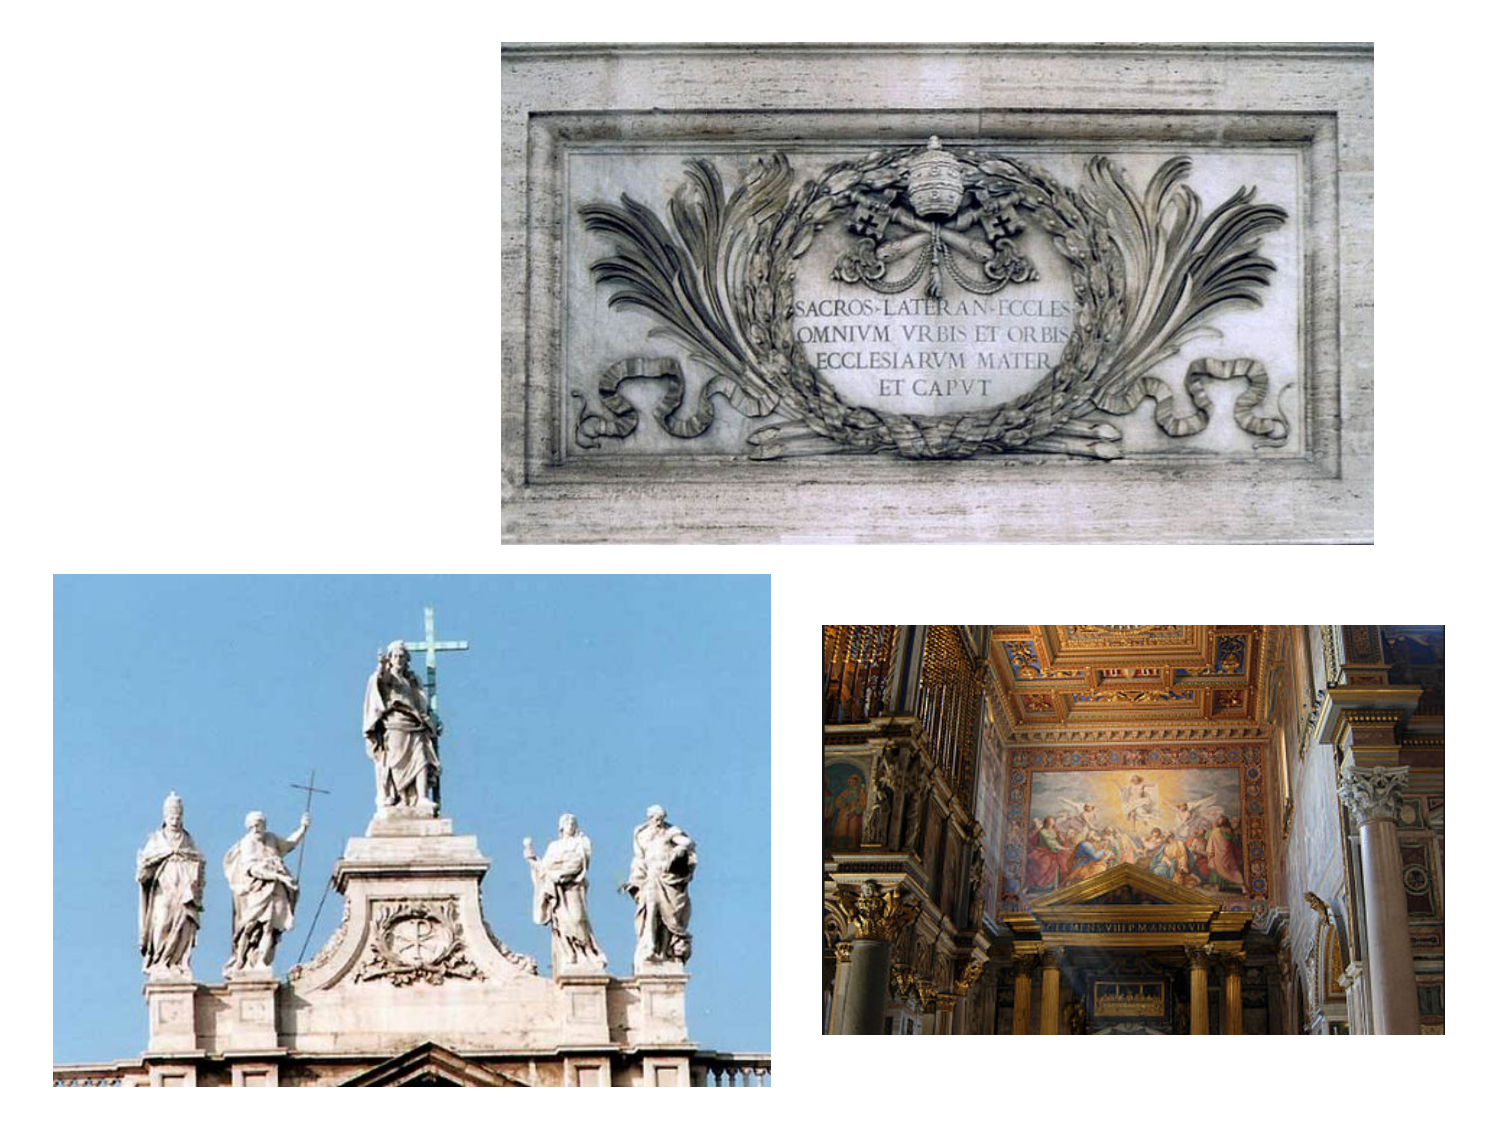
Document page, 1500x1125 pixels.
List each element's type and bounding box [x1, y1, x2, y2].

picture [822, 625, 1446, 1035]
picture [52, 574, 771, 1087]
list [501, 42, 1374, 545]
